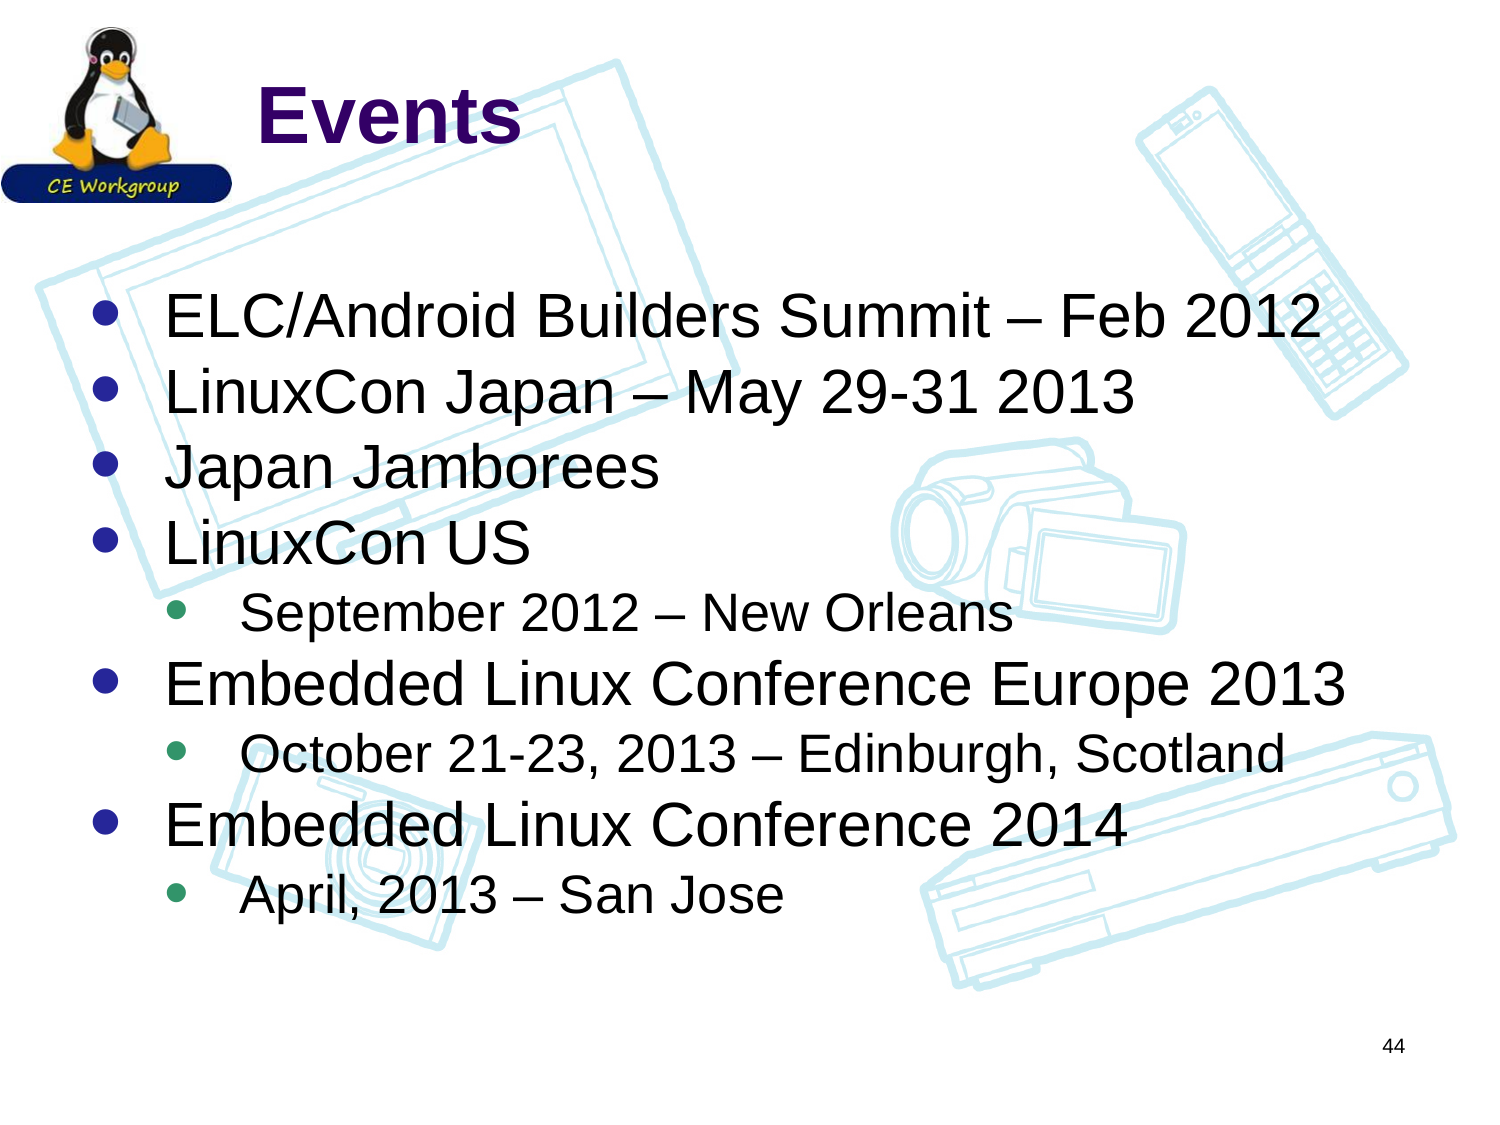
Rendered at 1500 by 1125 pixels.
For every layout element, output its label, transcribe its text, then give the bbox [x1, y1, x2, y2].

picture [0, 0, 1500, 1063]
list ELC/Android Builders Summit – Feb 2012 LinuxCon Japan – May 29-31 2013 Japan Jamborees LinuxCon US September 2012 – New Orleans Embedded Linux Conference Europe 2013 October 21-23, 2013 – Edinburgh, Scotland Embedded Linux Conference 2014 April, 2013 – San Jose [75, 282, 1420, 1100]
slide_number 44 [1074, 1025, 1420, 1096]
title Events [242, 19, 1475, 227]
